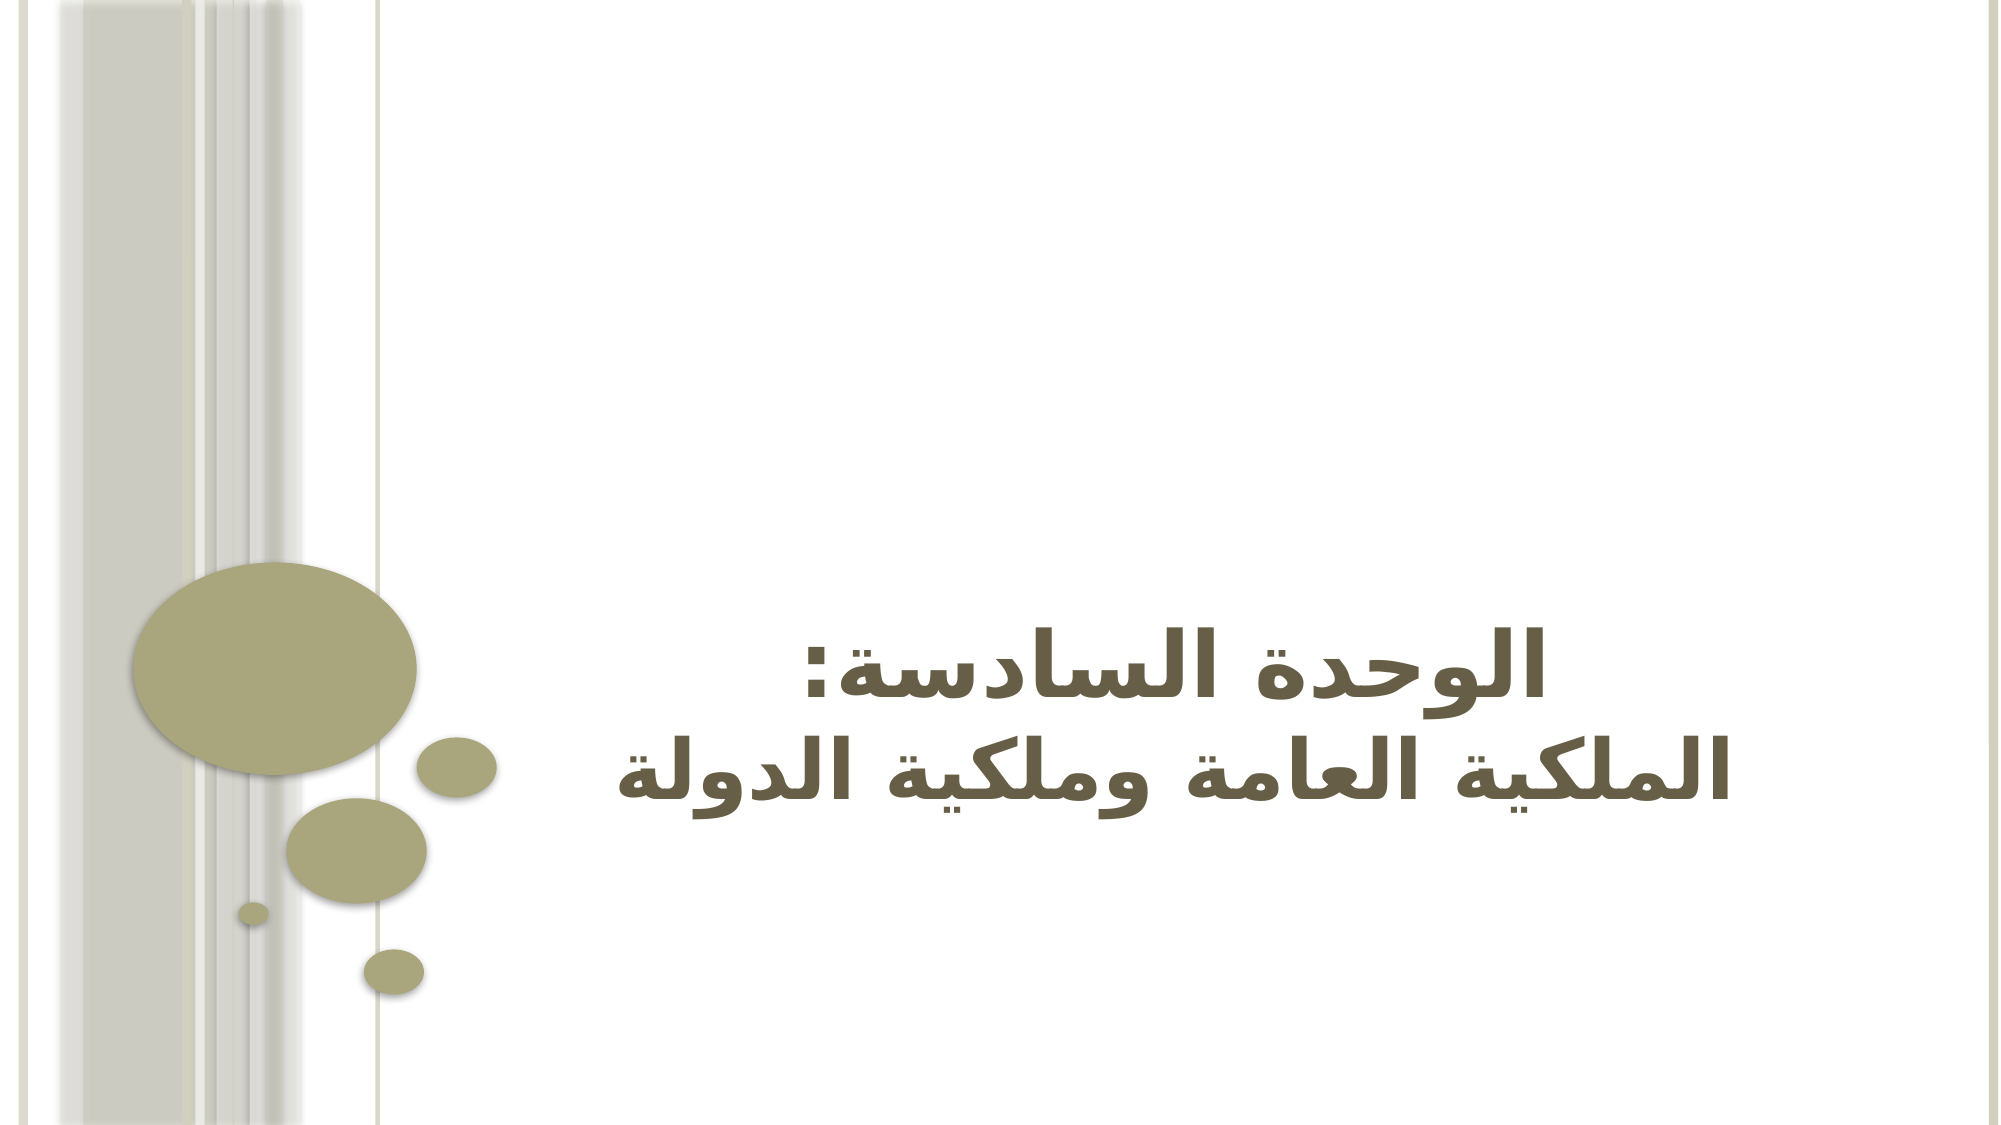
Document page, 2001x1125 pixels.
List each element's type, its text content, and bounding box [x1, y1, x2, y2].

title الوحدة السادسة: الملكية العامة وملكية الدولة [500, 512, 1850, 824]
